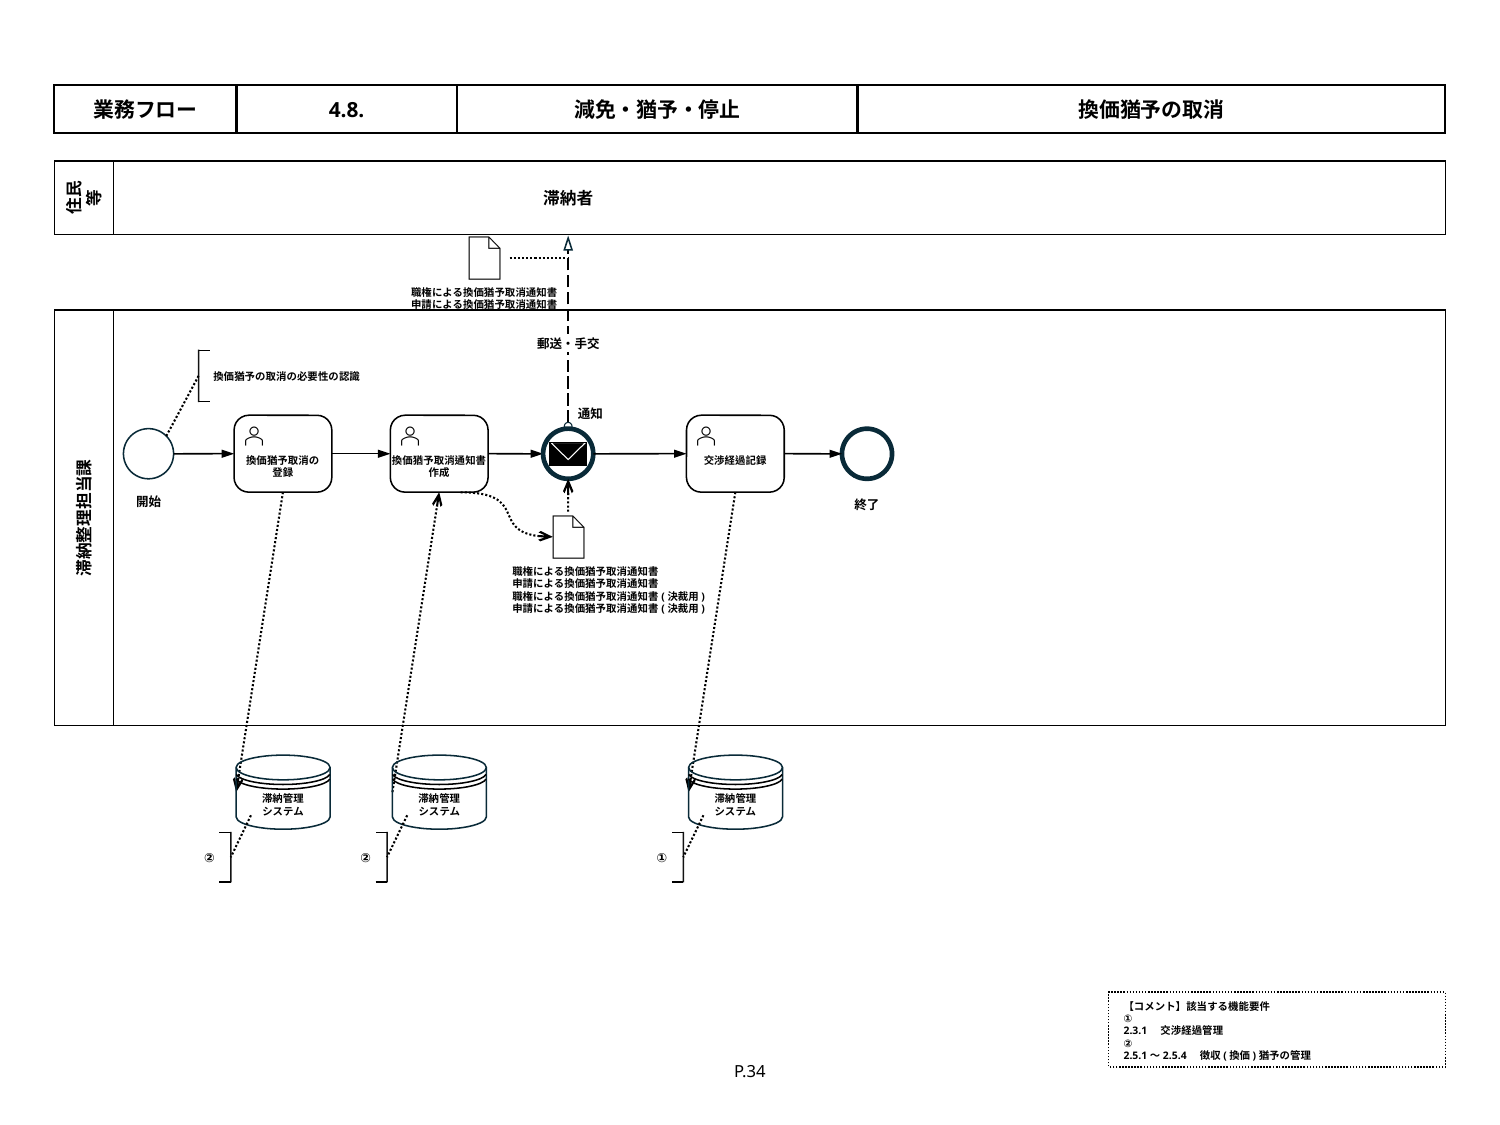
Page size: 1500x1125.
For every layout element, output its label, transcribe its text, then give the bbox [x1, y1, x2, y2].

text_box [53, 309, 1447, 727]
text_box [389, 414, 489, 493]
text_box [126, 814, 252, 883]
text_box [235, 754, 331, 830]
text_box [53, 160, 1447, 236]
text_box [391, 754, 487, 830]
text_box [460, 491, 600, 605]
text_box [542, 428, 594, 480]
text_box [53, 84, 1447, 134]
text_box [687, 754, 784, 830]
slide_number P.34 [581, 1042, 919, 1103]
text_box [579, 814, 704, 883]
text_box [402, 232, 569, 321]
text_box 【コメント】該当する機能要件 ① 2.3.1 交渉経過管理 ② 2.5.1～2.5.4 徴収(換価)猶予の管理 [1107, 991, 1447, 1069]
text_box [569, 237, 573, 309]
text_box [685, 414, 785, 493]
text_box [233, 414, 333, 493]
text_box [283, 814, 408, 883]
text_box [165, 349, 417, 437]
